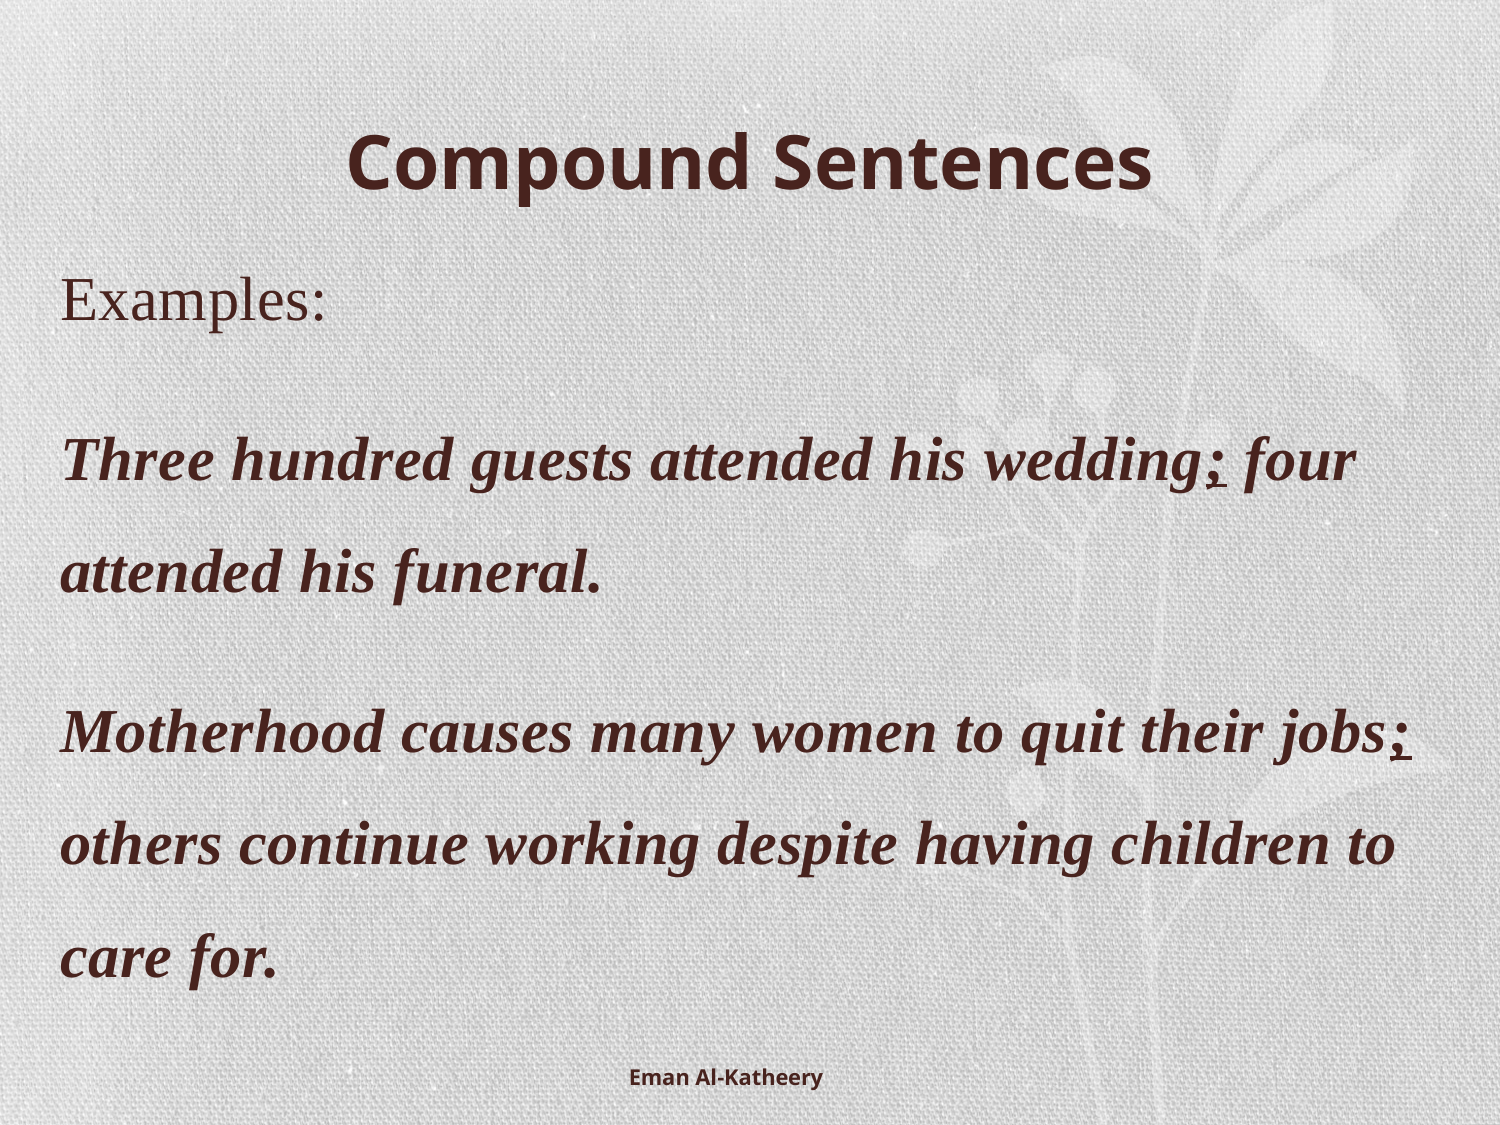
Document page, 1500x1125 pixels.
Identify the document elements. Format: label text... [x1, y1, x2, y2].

title Compound Sentences [45, 37, 1455, 213]
footer Eman Al-Katheery [614, 1054, 1285, 1103]
list Examples: Three hundred guests attended his wedding; four attended his funeral. Motherhood causes many women to quit their jobs; others continue working despite having children to care for. [45, 213, 1455, 1023]
